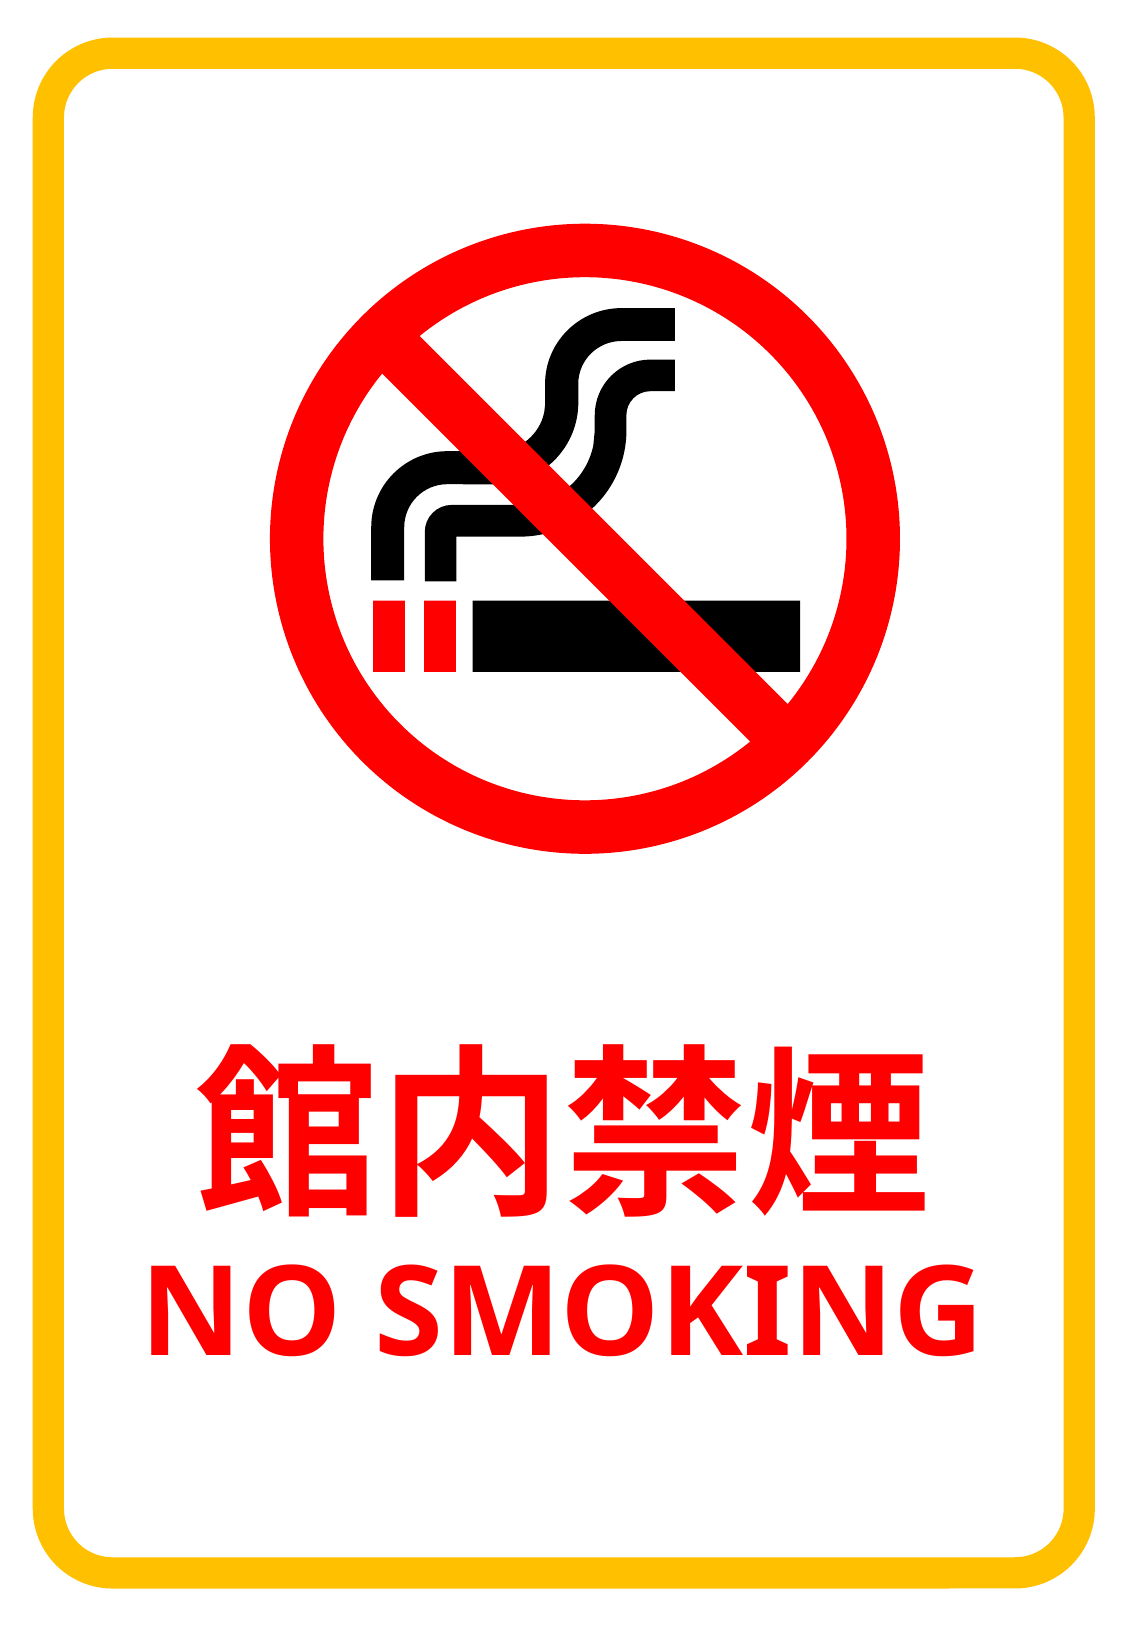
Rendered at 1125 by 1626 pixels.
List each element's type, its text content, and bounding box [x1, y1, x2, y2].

text_box NO SMOKING [0, 1222, 1125, 1388]
text_box 館内禁煙 [1, 1010, 1125, 1245]
text_box [46, 1388, 1082, 1576]
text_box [269, 223, 901, 855]
text_box [46, 51, 1082, 1010]
